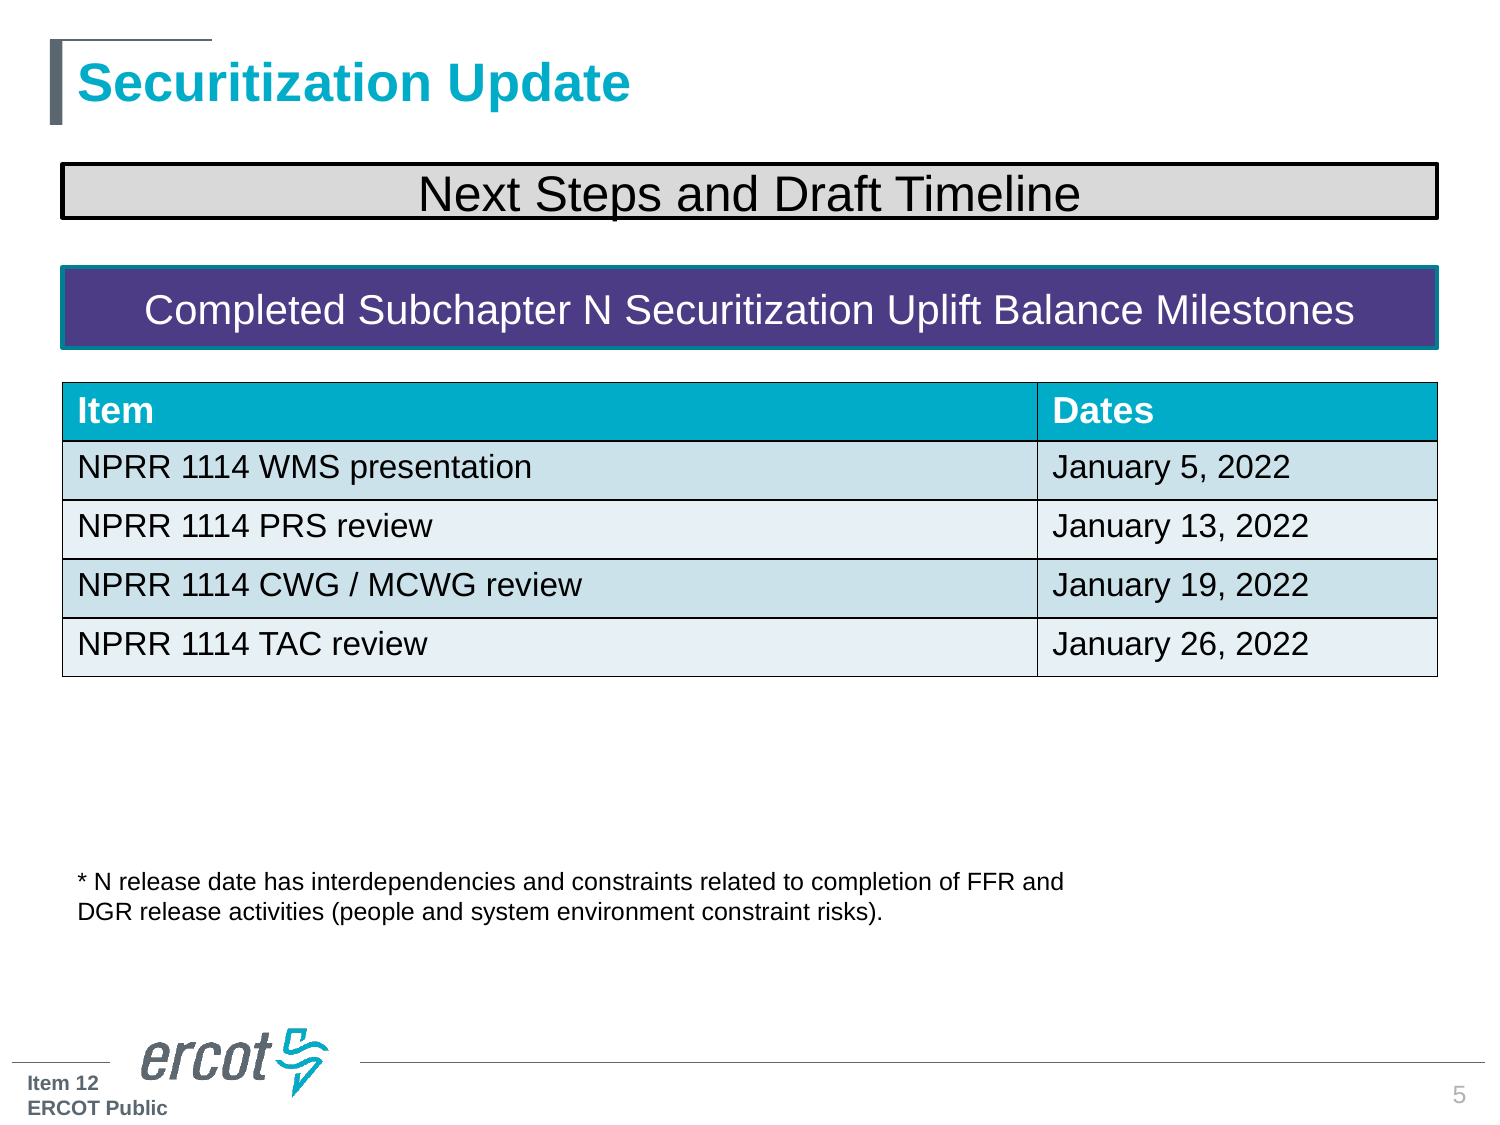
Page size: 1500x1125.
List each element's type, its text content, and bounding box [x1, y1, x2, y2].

table_cell NPRR 1114 TAC review [63, 619, 1037, 676]
table_header Item [63, 383, 1037, 440]
table_cell January 19, 2022 [1038, 560, 1437, 617]
slide_number 5 [1437, 1076, 1475, 1112]
table_cell NPRR 1114 WMS presentation [63, 442, 1037, 499]
picture [137, 1024, 332, 1100]
text_box Completed Subchapter N Securitization Uplift Balance Milestones [60, 265, 1439, 350]
table_cell January 5, 2022 [1038, 442, 1437, 499]
text_box * N release date has interdependencies and constraints related to completion of FFR and DGR release activities (people and system environment constraint risks). [62, 857, 1106, 933]
text_box Next Steps and Draft Timeline [60, 162, 1439, 220]
title Securitization Update [62, 39, 1438, 134]
table_cell NPRR 1114 CWG / MCWG review [63, 560, 1037, 617]
table_cell NPRR 1114 PRS review [63, 501, 1037, 558]
table_cell January 26, 2022 [1038, 619, 1437, 676]
table_header Dates [1038, 383, 1437, 440]
table_cell January 13, 2022 [1038, 501, 1437, 558]
